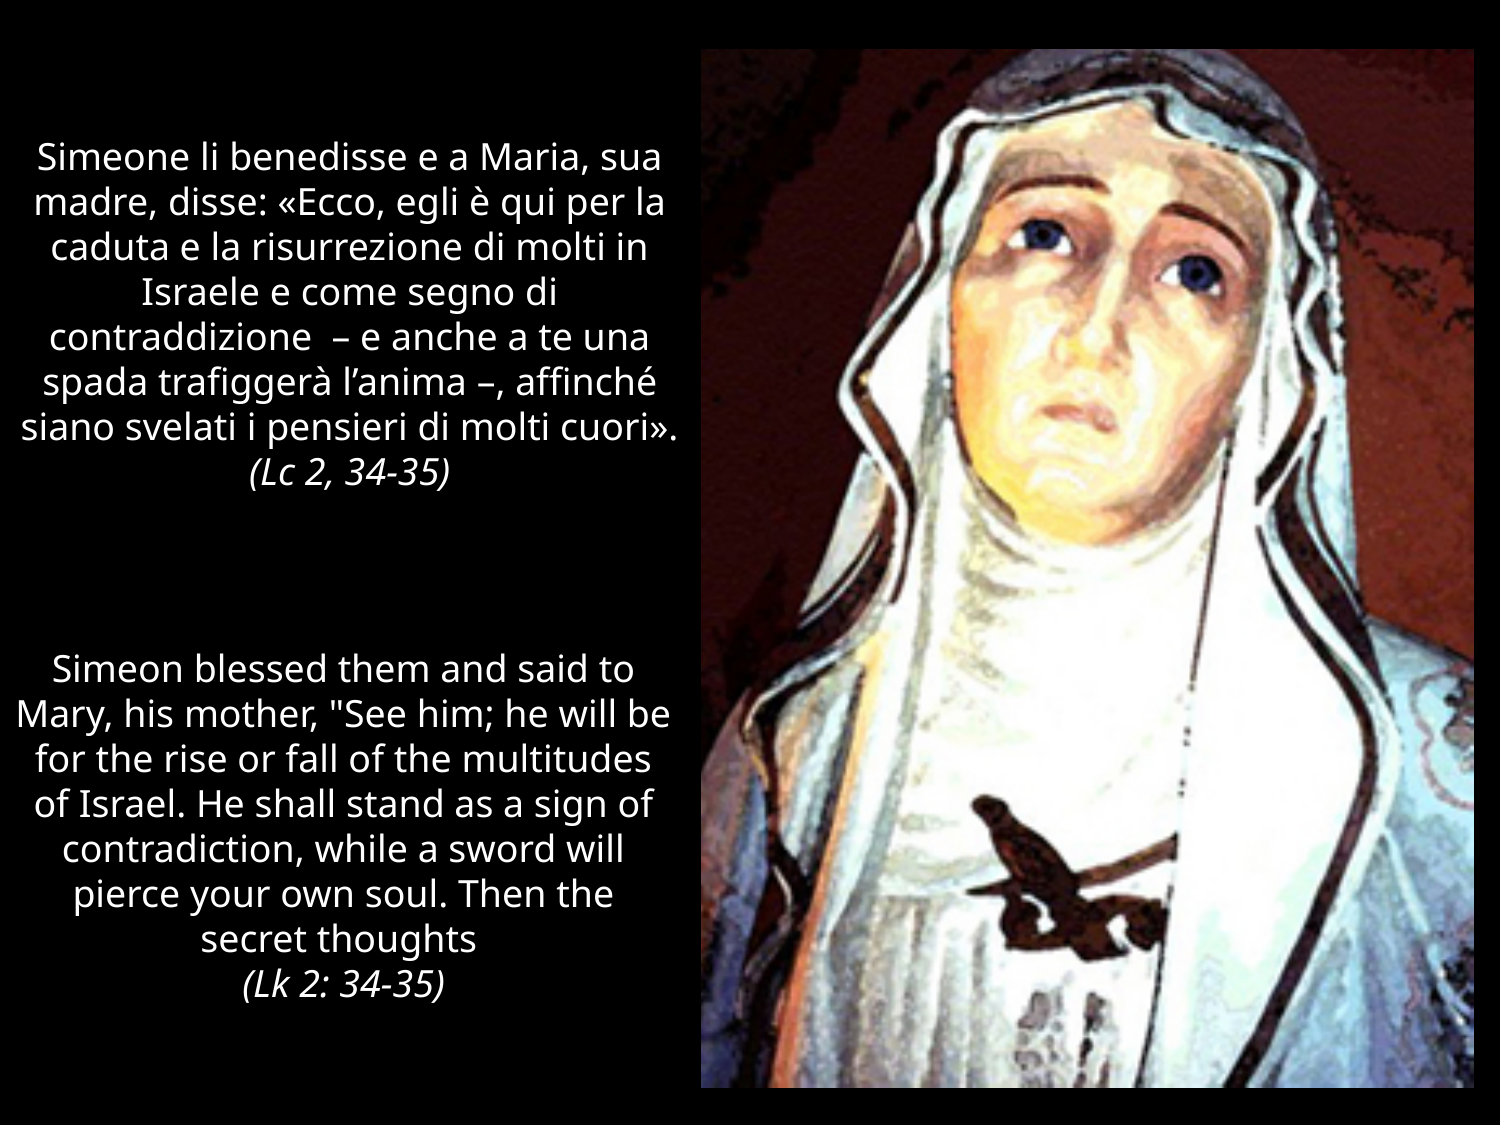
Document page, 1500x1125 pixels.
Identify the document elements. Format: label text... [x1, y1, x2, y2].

title Simeone li benedisse e a Maria, sua madre, disse: «Ecco, egli è qui per la caduta e la risurrezione di molti in Israele e come segno di contraddizione – e anche a te una spada trafiggerà l’anima –, affinché siano svelati i pensieri di molti cuori». (Lc 2, 34-35) [0, 187, 700, 438]
text_box Simeon blessed them and said to Mary, his mother, "See him; he will be for the rise or fall of the multitudes of Israel. He shall stand as a sign of contradiction, while a sword will pierce your own soul. Then the secret thoughts (Lk 2: 34-35) [0, 637, 688, 1013]
picture [701, 49, 1474, 1088]
